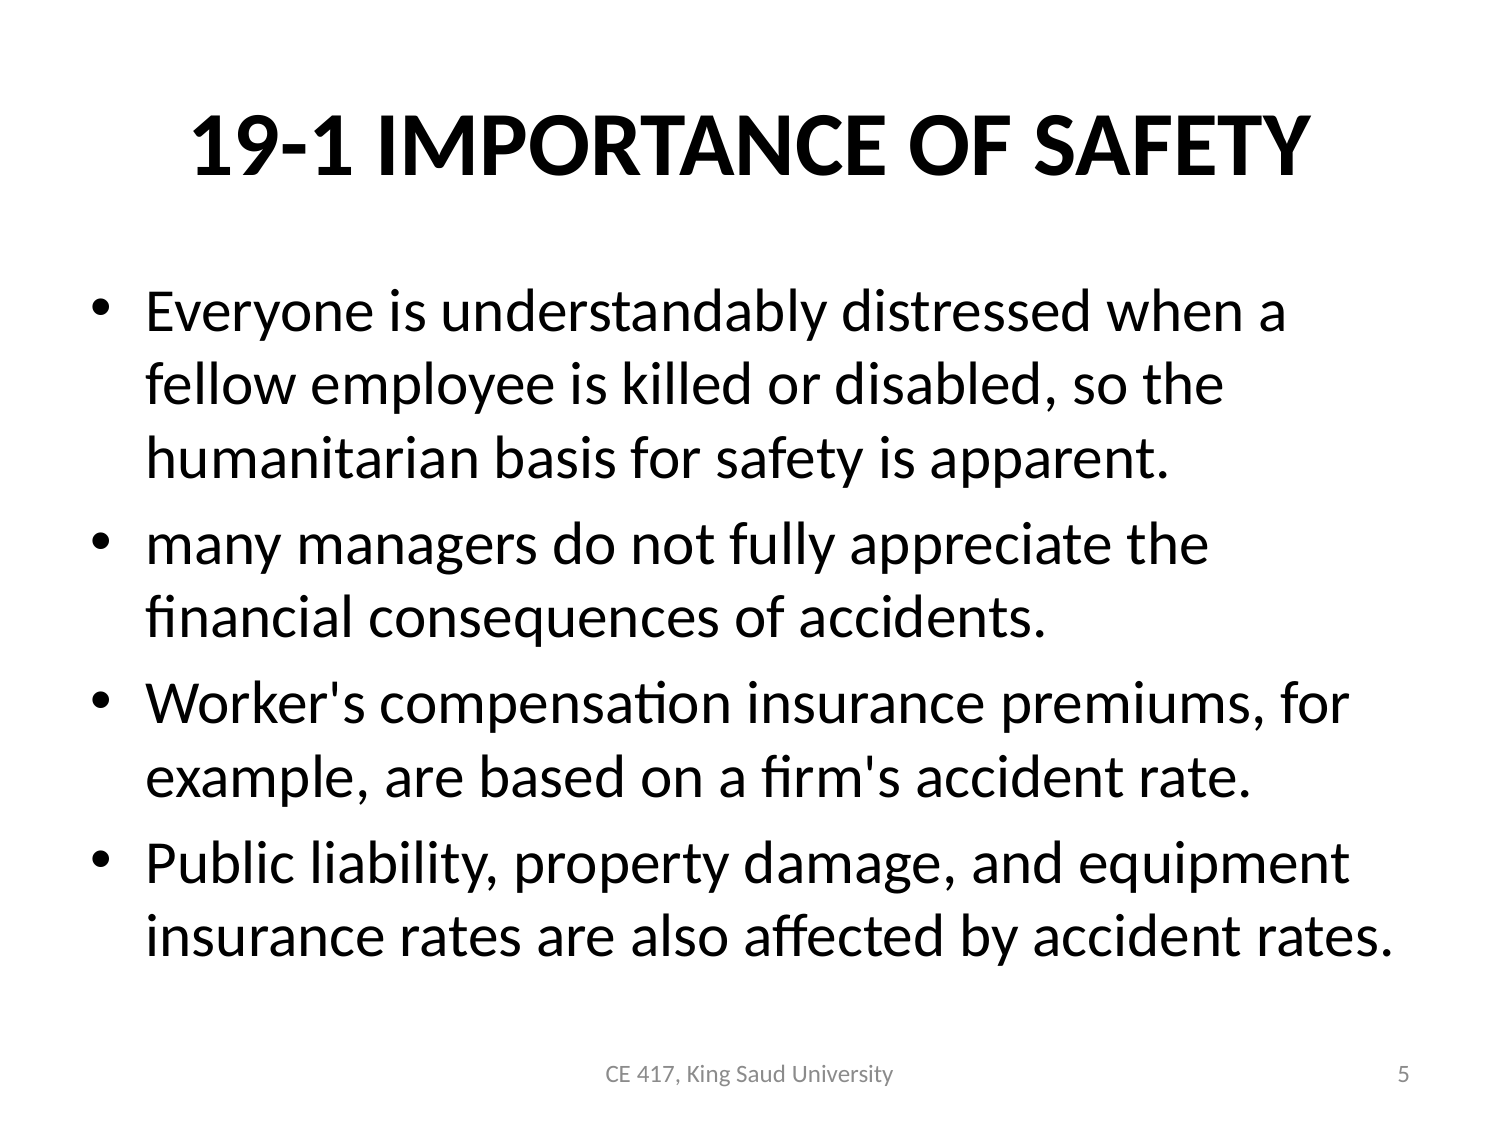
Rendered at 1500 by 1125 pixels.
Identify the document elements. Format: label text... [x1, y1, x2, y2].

slide_number 5 [1074, 1042, 1425, 1103]
footer CE 417, King Saud University [512, 1042, 988, 1103]
title 19-1 IMPORTANCE OF SAFETY [75, 45, 1425, 233]
list Everyone is understandably distressed when a fellow employee is killed or disabled, so the humanitarian basis for safety is apparent. many managers do not fully appreciate the financial consequences of accidents. Worker's compensation insurance premiums, for example, are based on a firm's accident rate. Public liability, property damage, and equipment insurance rates are also affected by accident rates. [75, 262, 1425, 1005]
